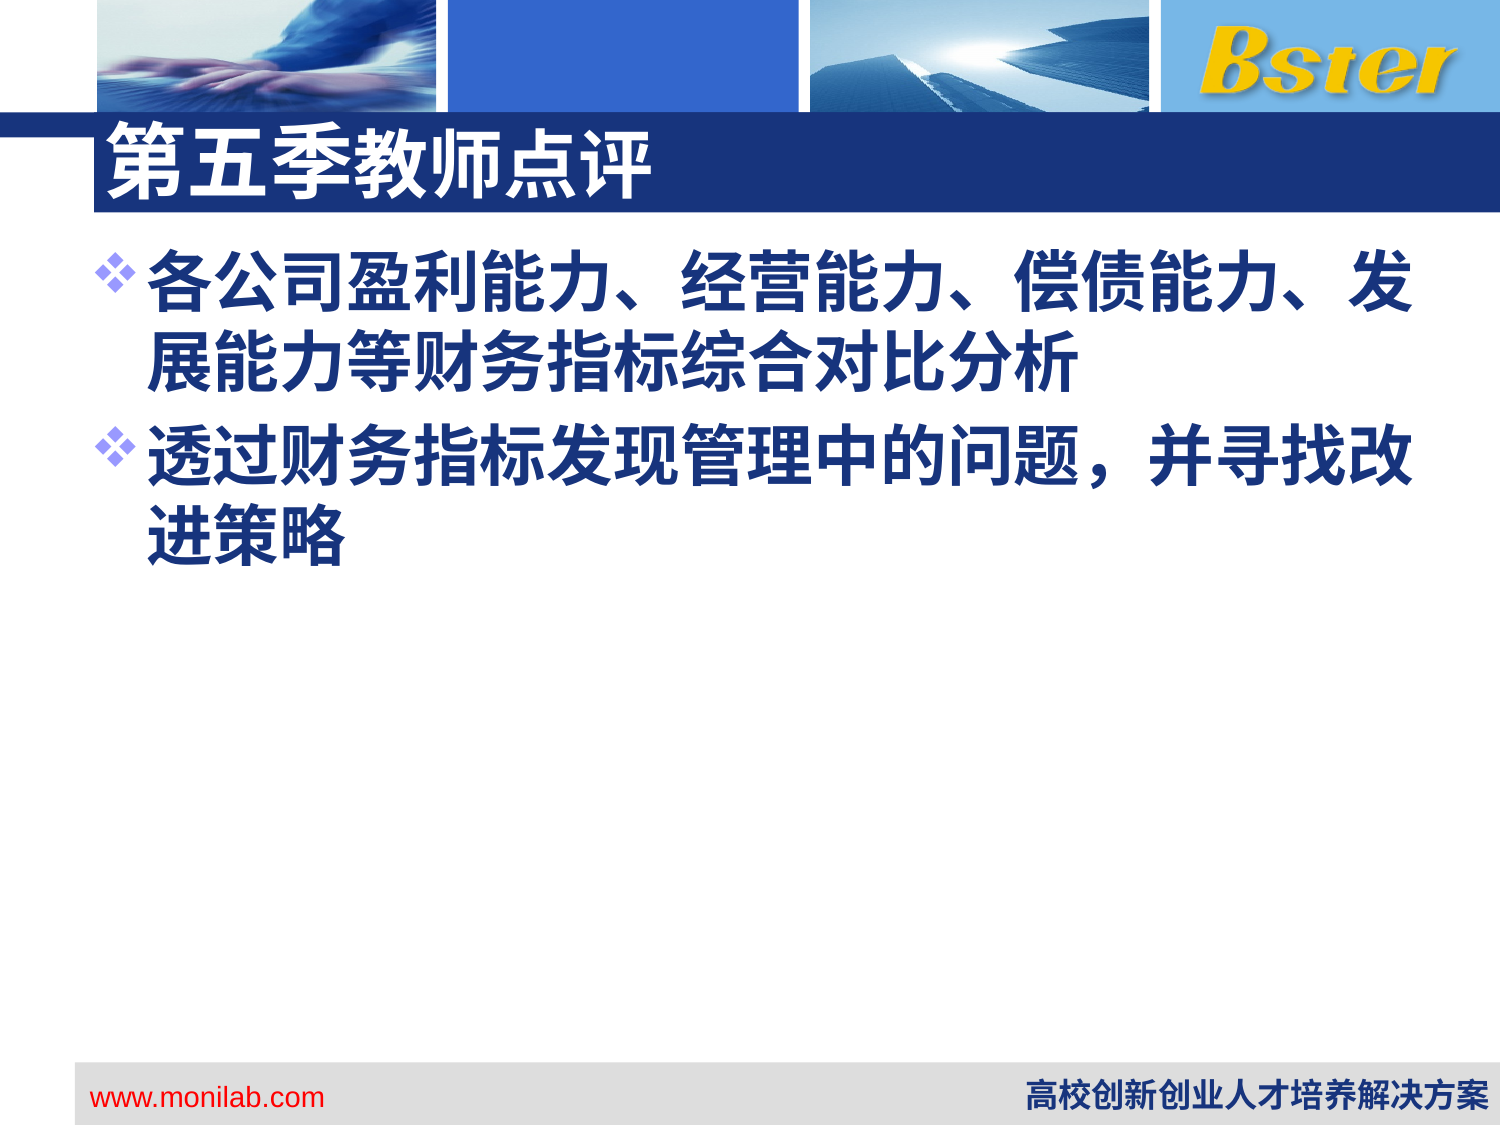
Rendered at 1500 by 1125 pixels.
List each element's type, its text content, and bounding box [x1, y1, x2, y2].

list 各公司盈利能力、经营能力、偿债能力、发展能力等财务指标综合对比分析 透过财务指标发现管理中的问题，并寻找改进策略 [74, 232, 1454, 1034]
picture [1199, 26, 1458, 94]
title 第五季教师点评 [88, 113, 1369, 206]
picture [810, 0, 1150, 112]
picture [97, 0, 437, 112]
